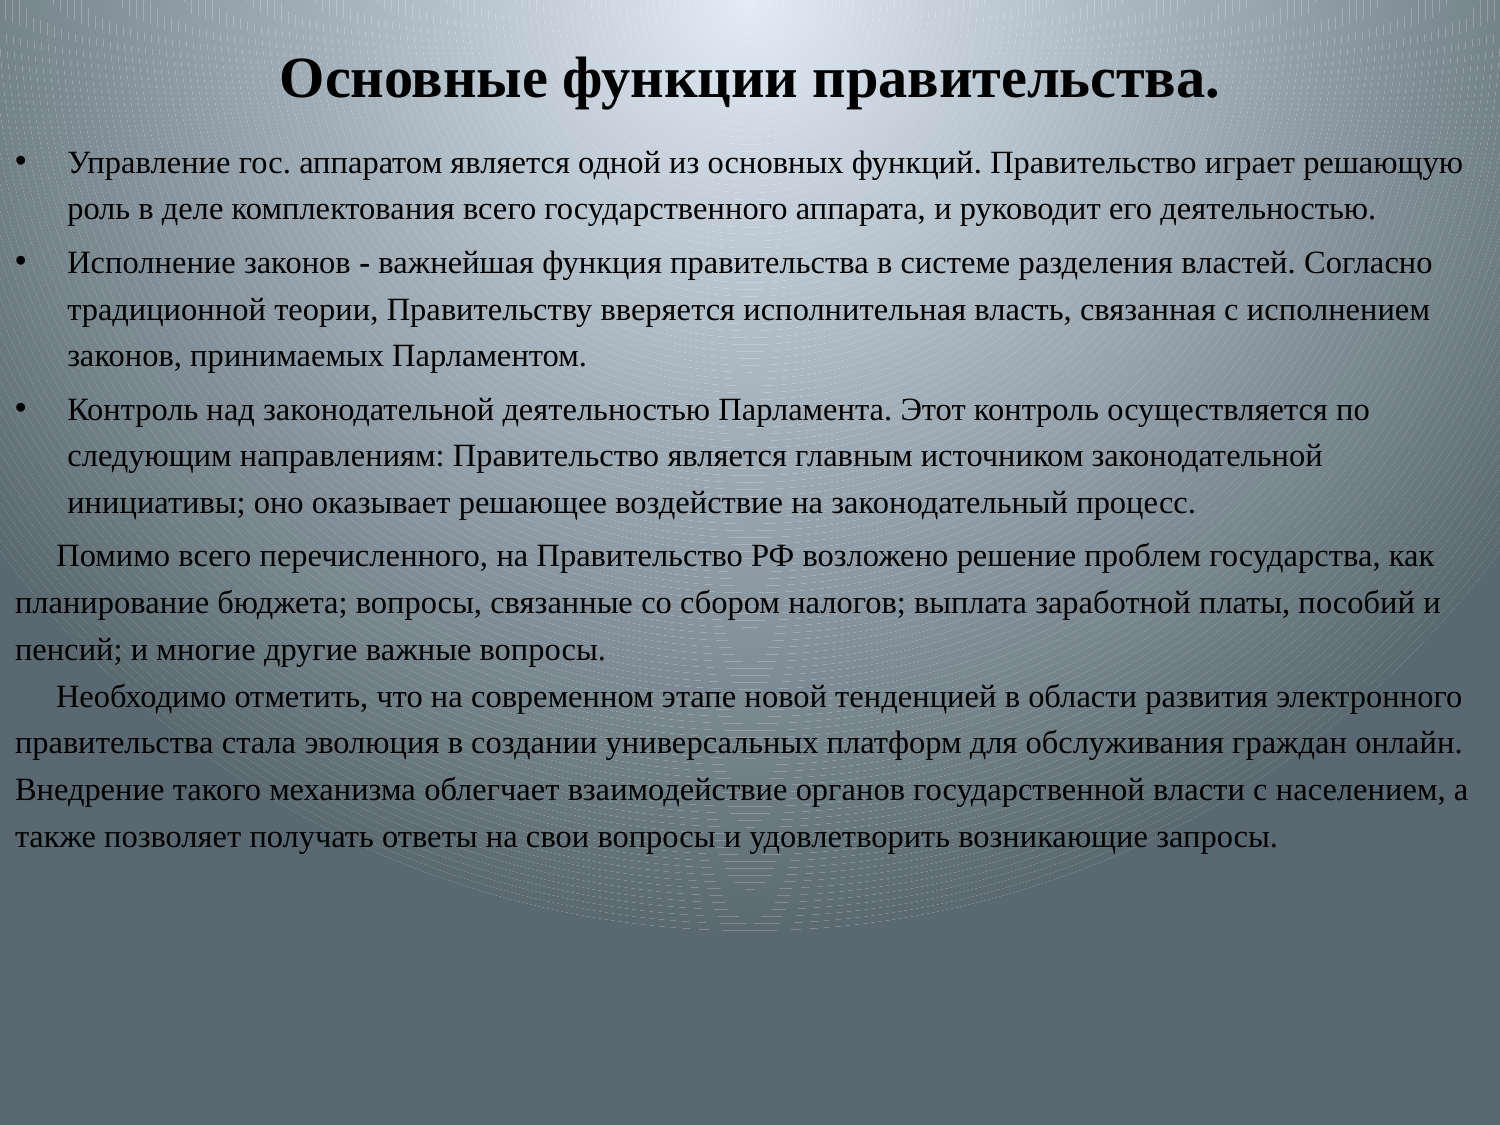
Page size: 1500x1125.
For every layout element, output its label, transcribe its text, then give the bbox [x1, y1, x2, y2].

title Основные функции правительства. [0, 0, 1500, 125]
list Управление гос. аппаратом является одной из основных функций. Правительство играет решающую роль в деле комплектования всего государственного аппарата, и руководит его деятельностью. Исполнение законов - важнейшая функция правительства в системе разделения властей. Согласно традиционной теории, Правительству вверяется исполнительная власть, связанная с исполнением законов, принимаемых Парламентом. Контроль над законодательной деятельностью Парламента. Этот контроль осуществляется по следующим направлениям: Правительство является главным источником законодательной инициативы; оно оказывает решающее воздействие на законодательный процесс. Помимо всего перечисленного, на Правительство РФ возложено решение проблем государства, как планирование бюджета; вопросы, связанные со сбором налогов; выплата заработной платы, пособий и пенсий; и многие другие важные вопросы. Необходимо отметить, что на современном этапе новой тенденцией в области развития электронного правительства стала эволюция в создании универсальных платформ для обслуживания граждан онлайн. Внедрение такого механизма облегчает взаимодействие органов государственной власти с населением, а также позволяет получать ответы на свои вопросы и удовлетворить возникающие запросы. [0, 125, 1500, 1125]
